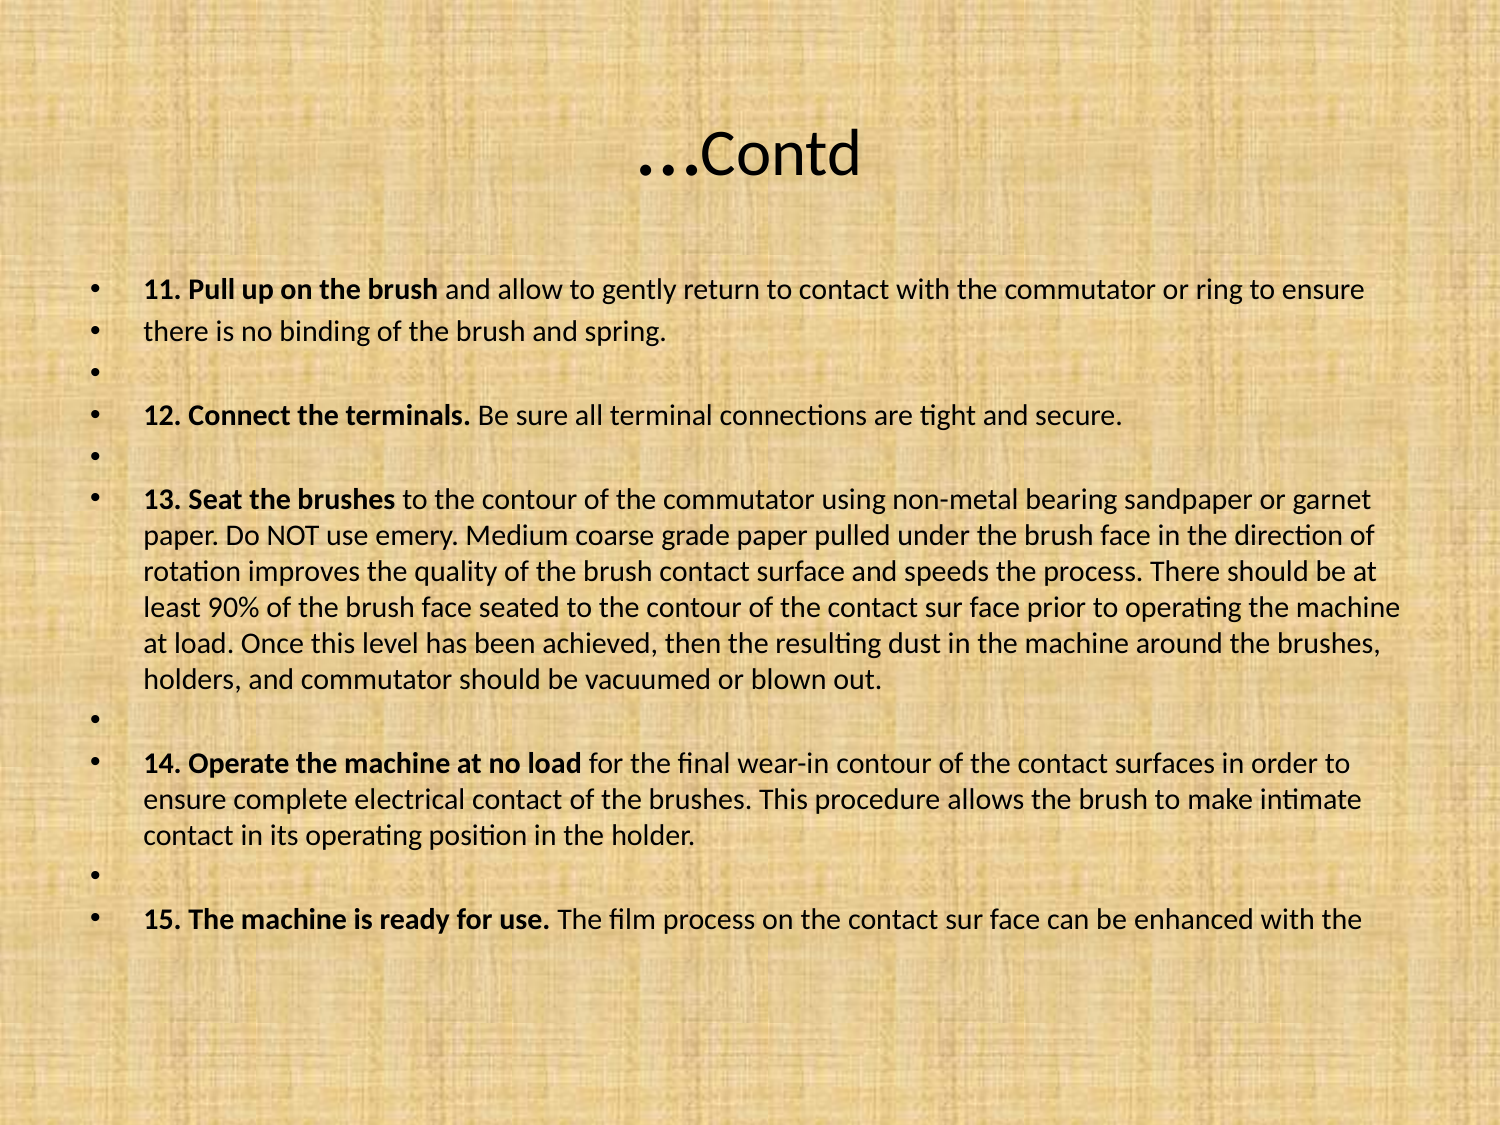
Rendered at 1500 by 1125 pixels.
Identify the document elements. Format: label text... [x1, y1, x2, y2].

title …Contd [75, 45, 1425, 233]
list 11. Pull up on the brush and allow to gently return to contact with the commutator or ring to ensure there is no binding of the brush and spring. 12. Connect the terminals. Be sure all terminal connections are tight and secure. 13. Seat the brushes to the contour of the commutator using non-metal bearing sandpaper or garnet paper. Do NOT use emery. Medium coarse grade paper pulled under the brush face in the direction of rotation improves the quality of the brush contact surface and speeds the process. There should be at least 90% of the brush face seated to the contour of the contact sur face prior to operating the machine at load. Once this level has been achieved, then the resulting dust in the machine around the brushes, holders, and commutator should be vacuumed or blown out. 14. Operate the machine at no load for the final wear-in contour of the contact surfaces in order to ensure complete electrical contact of the brushes. This procedure allows the brush to make intimate contact in its operating position in the holder. 15. The machine is ready for use. The film process on the contact sur face can be enhanced with the [75, 262, 1425, 1005]
picture [0, 0, 1500, 1125]
